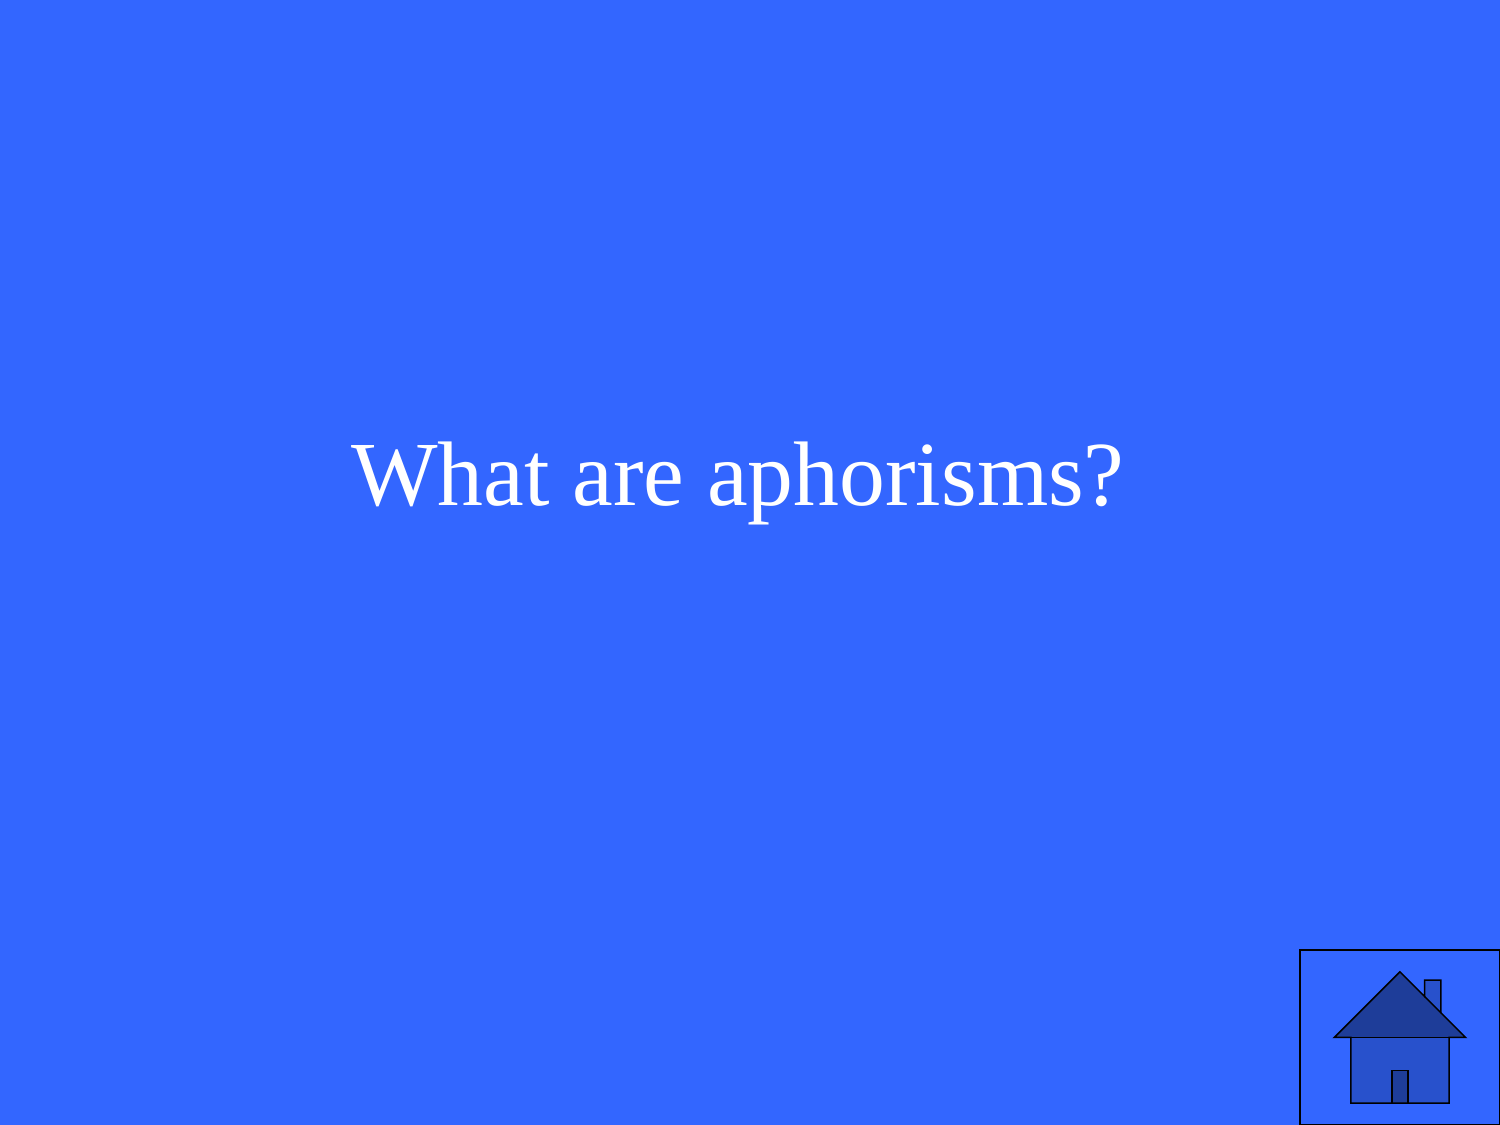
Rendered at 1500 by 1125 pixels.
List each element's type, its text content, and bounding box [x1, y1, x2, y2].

text_box [1299, 950, 1500, 1125]
title What are aphorisms? [112, 374, 1388, 563]
